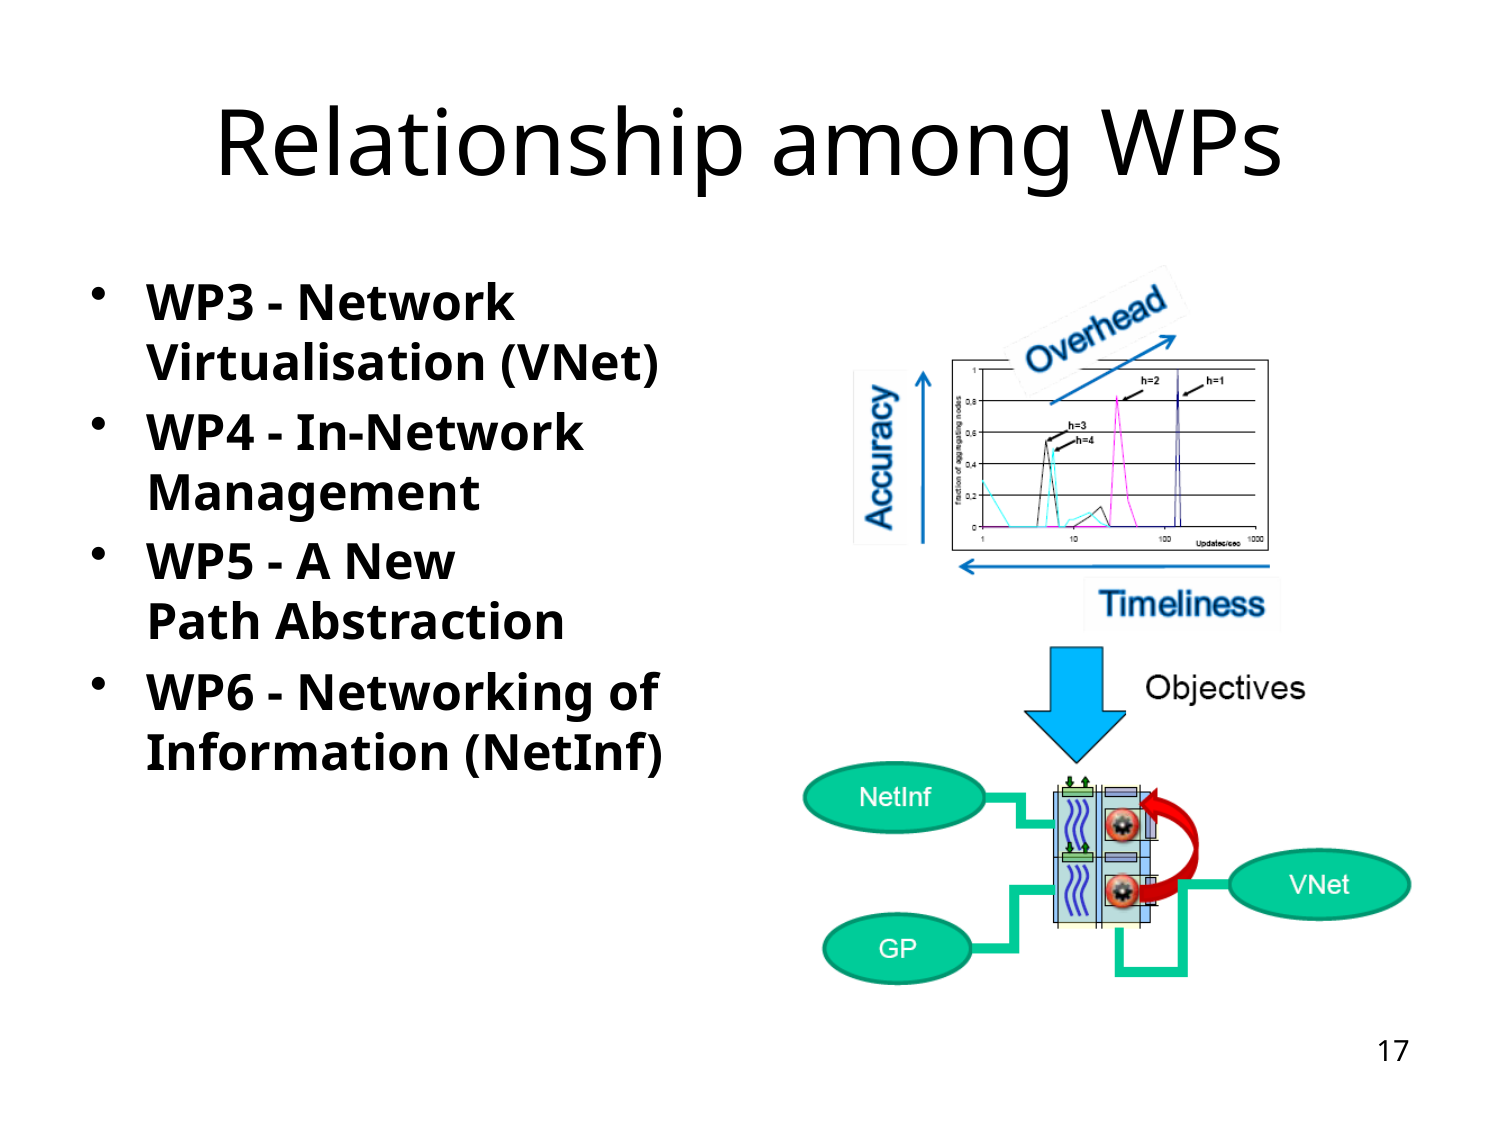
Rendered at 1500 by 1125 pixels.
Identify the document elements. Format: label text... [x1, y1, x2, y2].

list WP3 - Network Virtualisation (VNet) WP4 - In-Network Management WP5 - A New Path Abstraction WP6 - Networking of Information (NetInf) [74, 262, 738, 813]
slide_number 17 [1074, 1024, 1426, 1103]
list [762, 264, 1426, 1003]
title Relationship among WPs [74, 44, 1426, 233]
